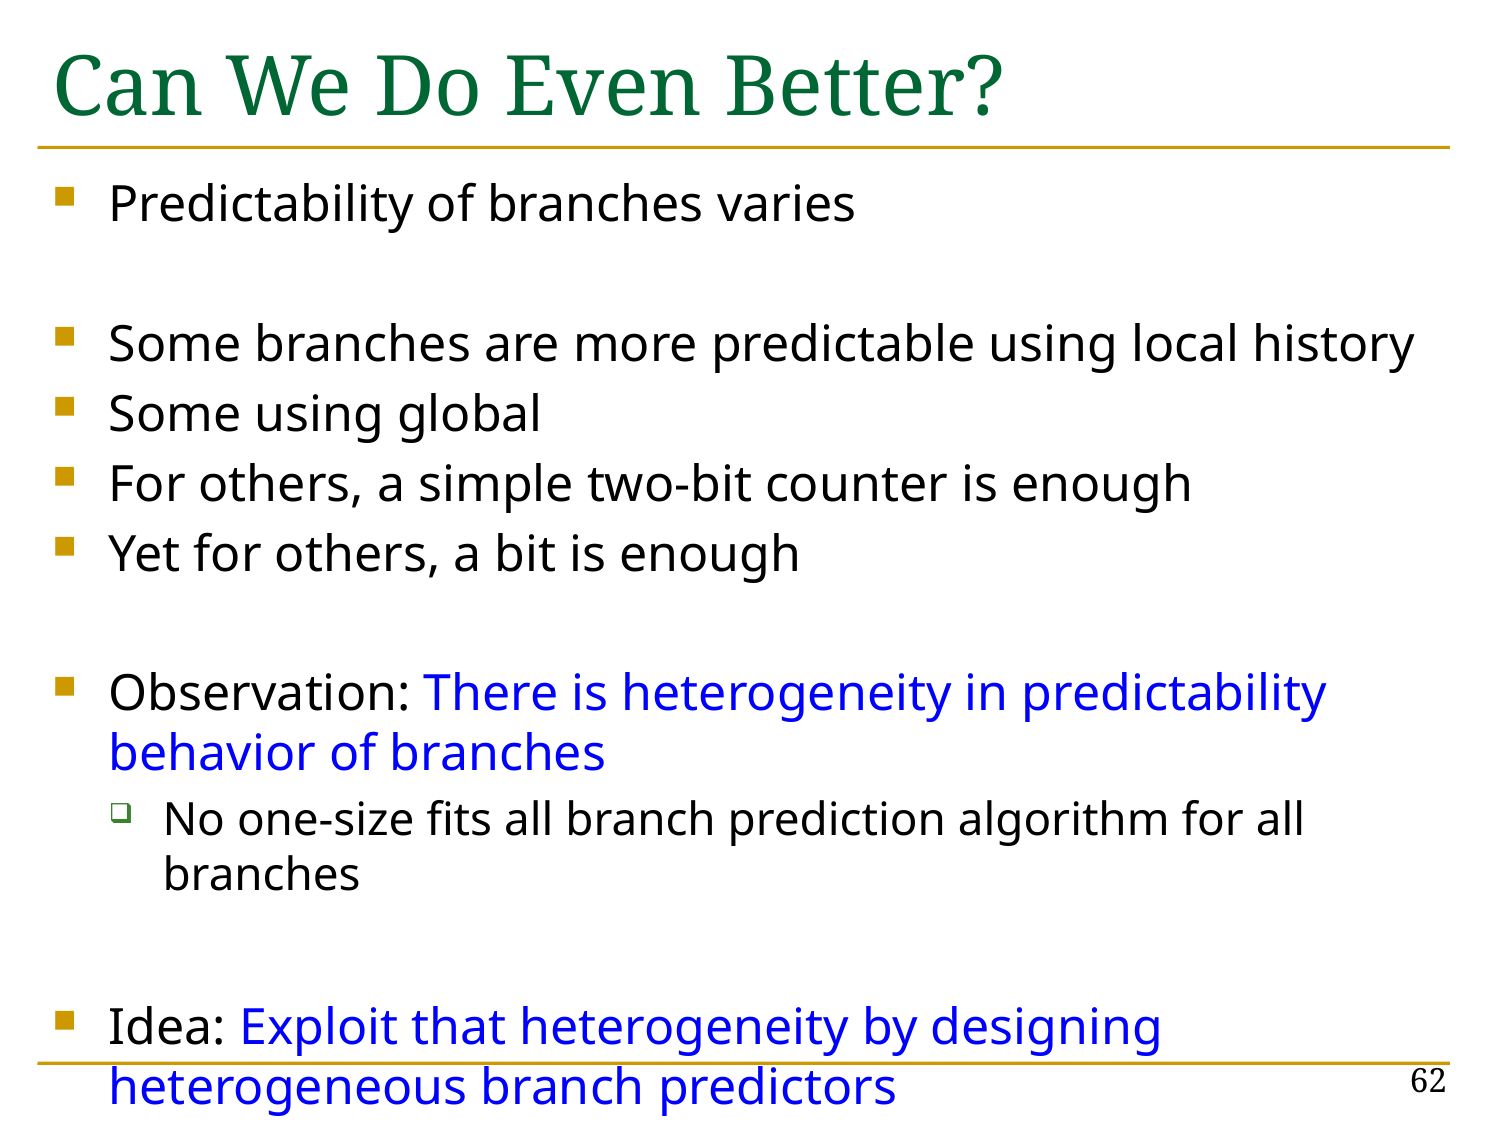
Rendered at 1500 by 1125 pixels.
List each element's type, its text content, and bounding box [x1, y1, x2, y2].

slide_number 62 [1111, 1036, 1462, 1112]
list Predictability of branches varies Some branches are more predictable using local history Some using global For others, a simple two-bit counter is enough Yet for others, a bit is enough Observation: There is heterogeneity in predictability behavior of branches No one-size fits all branch prediction algorithm for all branches Idea: Exploit that heterogeneity by designing heterogeneous branch predictors [37, 163, 1450, 1016]
title Can We Do Even Better? [37, 24, 1450, 163]
